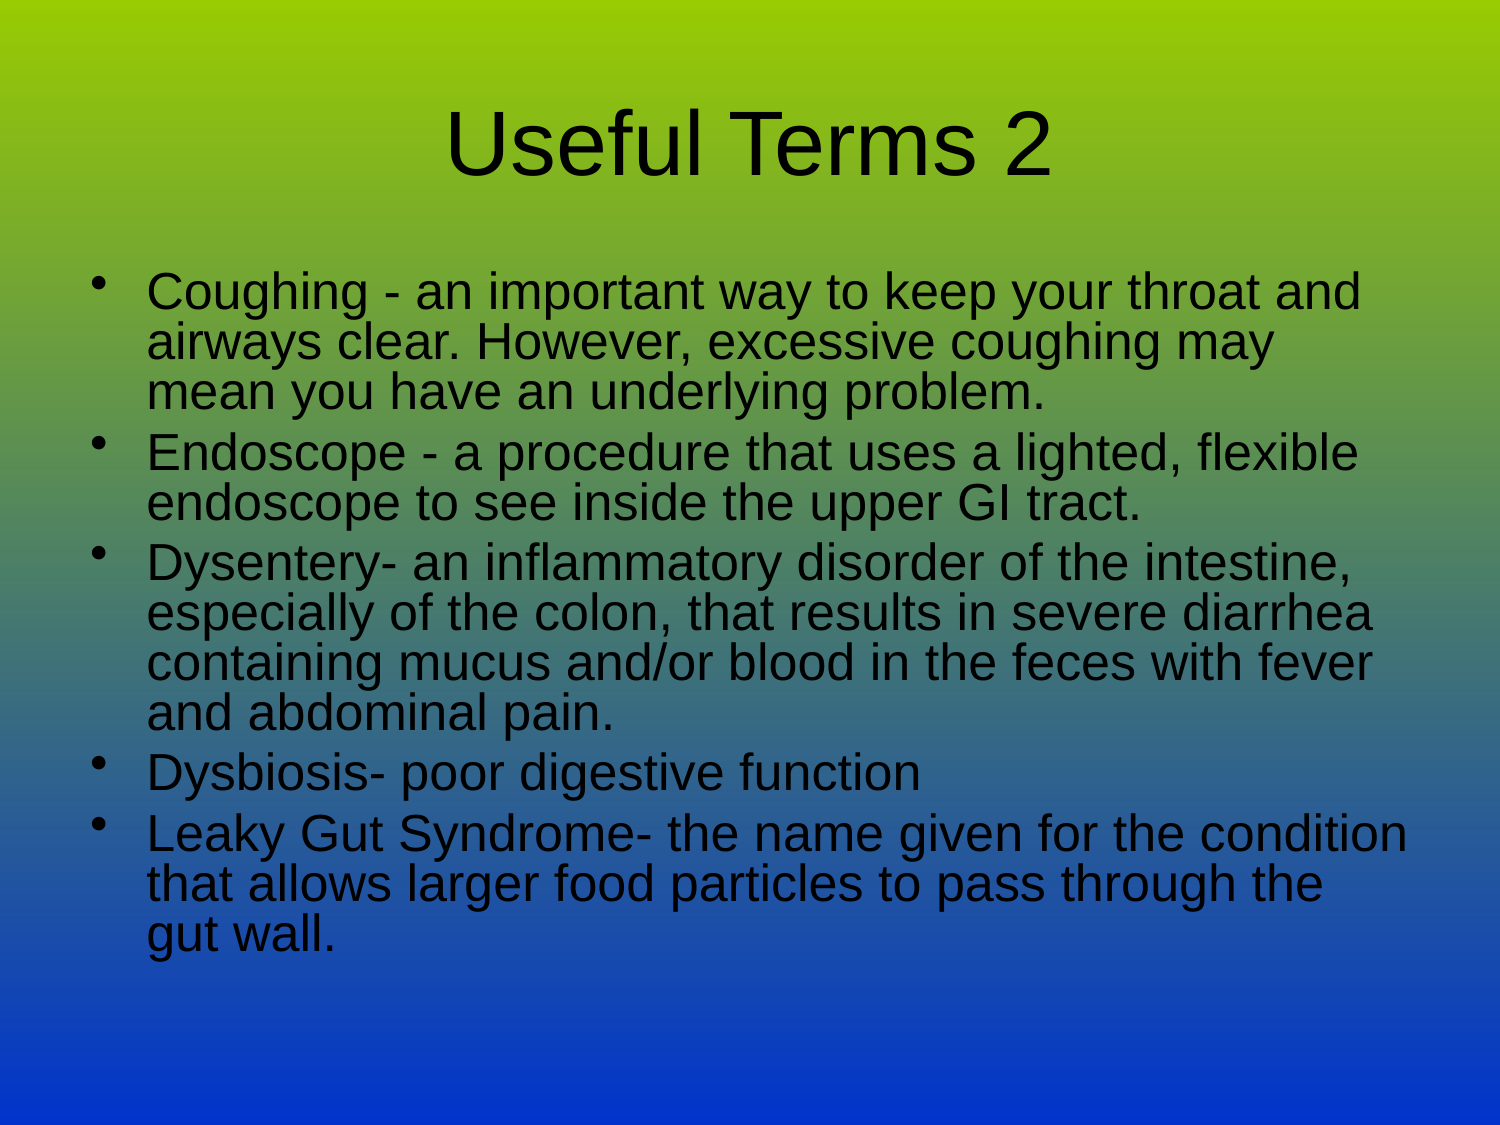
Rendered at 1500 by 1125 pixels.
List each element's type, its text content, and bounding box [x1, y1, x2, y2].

list Coughing - an important way to keep your throat and airways clear. However, excessive coughing may mean you have an underlying problem. Endoscope - a procedure that uses a lighted, flexible endoscope to see inside the upper GI tract. Dysentery- an inflammatory disorder of the intestine, especially of the colon, that results in severe diarrhea containing mucus and/or blood in the feces with fever and abdominal pain. Dysbiosis- poor digestive function Leaky Gut Syndrome- the name given for the condition that allows larger food particles to pass through the gut wall. [74, 262, 1426, 1006]
title Useful Terms 2 [74, 44, 1426, 233]
